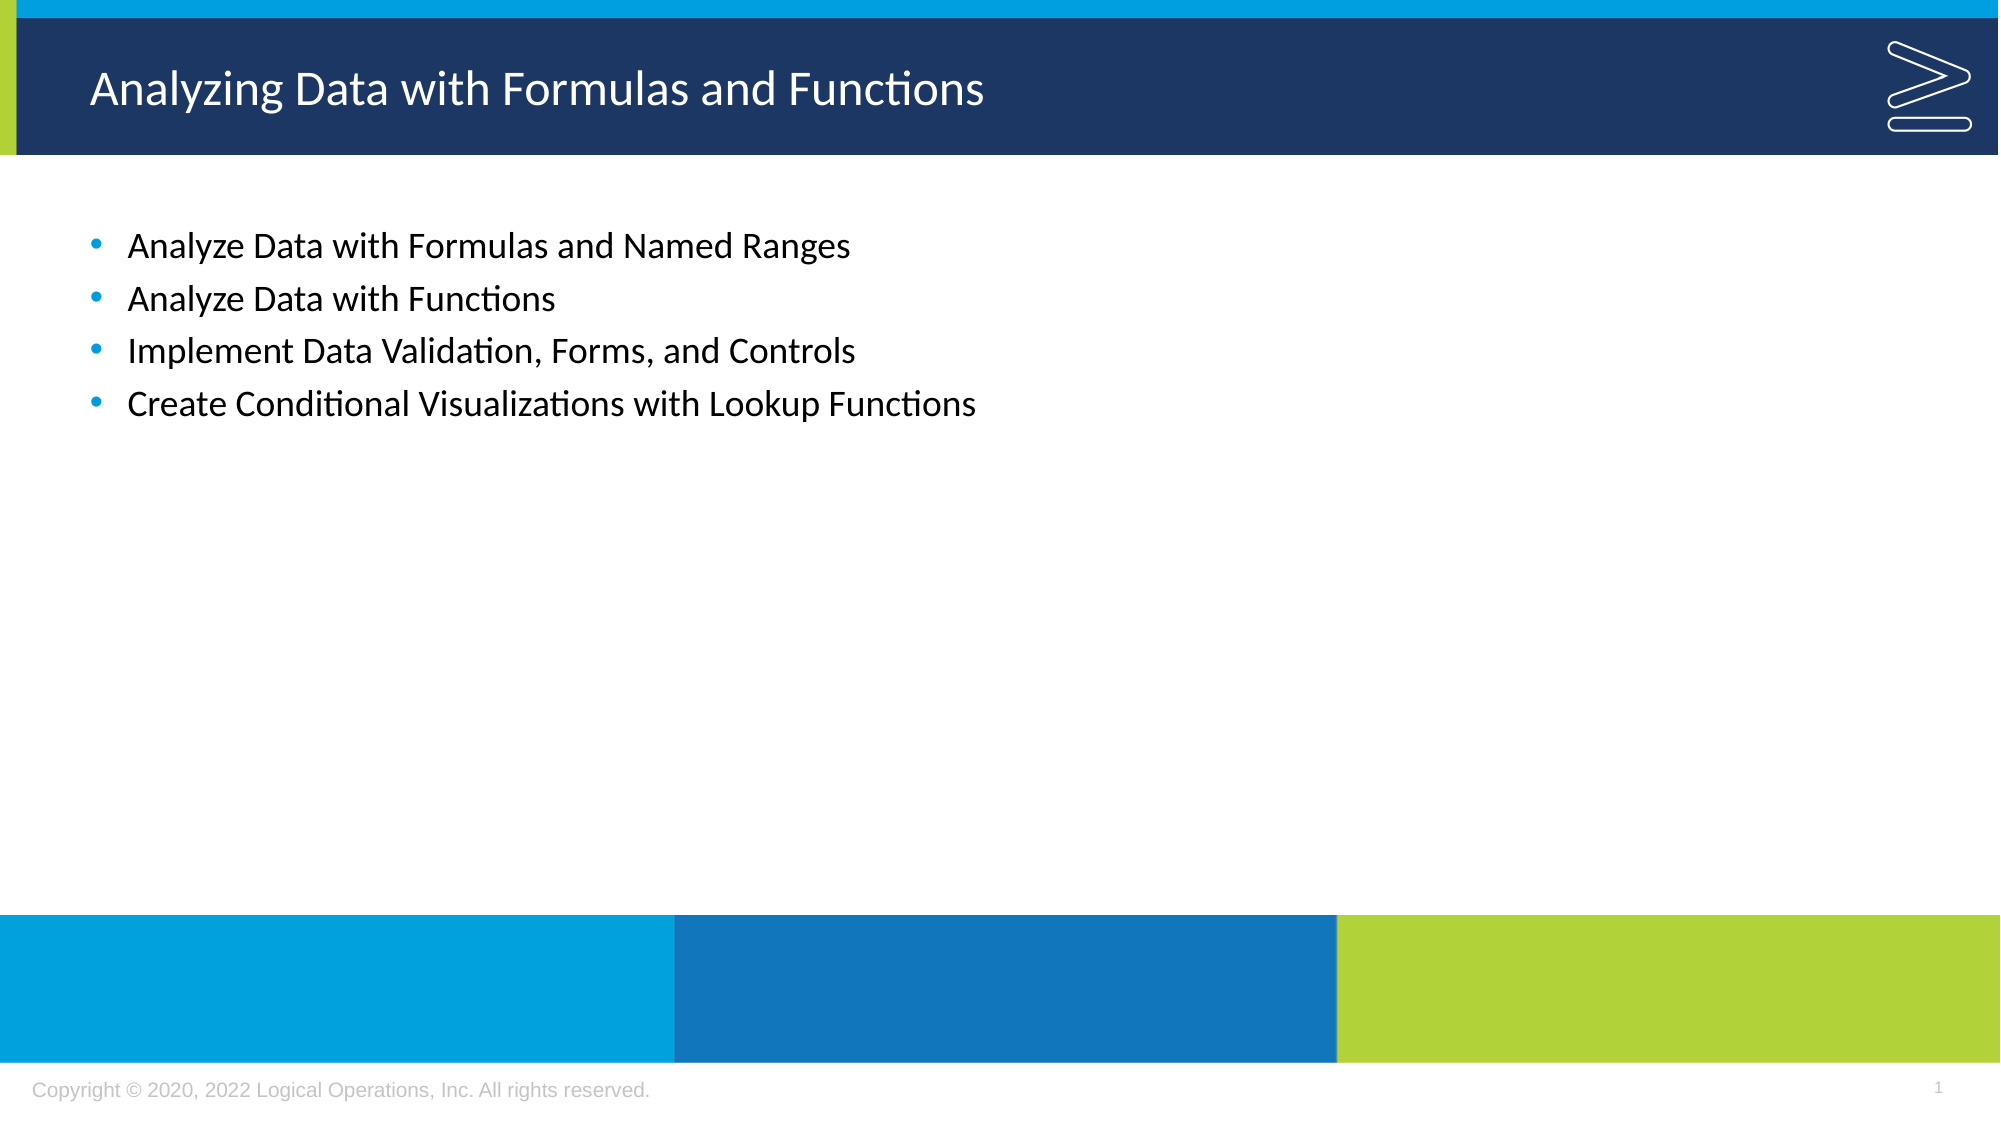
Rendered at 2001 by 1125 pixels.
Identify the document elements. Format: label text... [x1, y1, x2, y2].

list Analyze Data with Formulas and Named Ranges Analyze Data with Functions Implement Data Validation, Forms, and Controls Create Conditional Visualizations with Lookup Functions [74, 213, 1926, 892]
title Analyzing Data with Formulas and Functions [74, 16, 1850, 155]
picture [674, 915, 2000, 1063]
picture [0, 0, 74, 155]
slide_number 1 [1491, 1057, 1959, 1118]
picture [1850, 19, 1998, 155]
